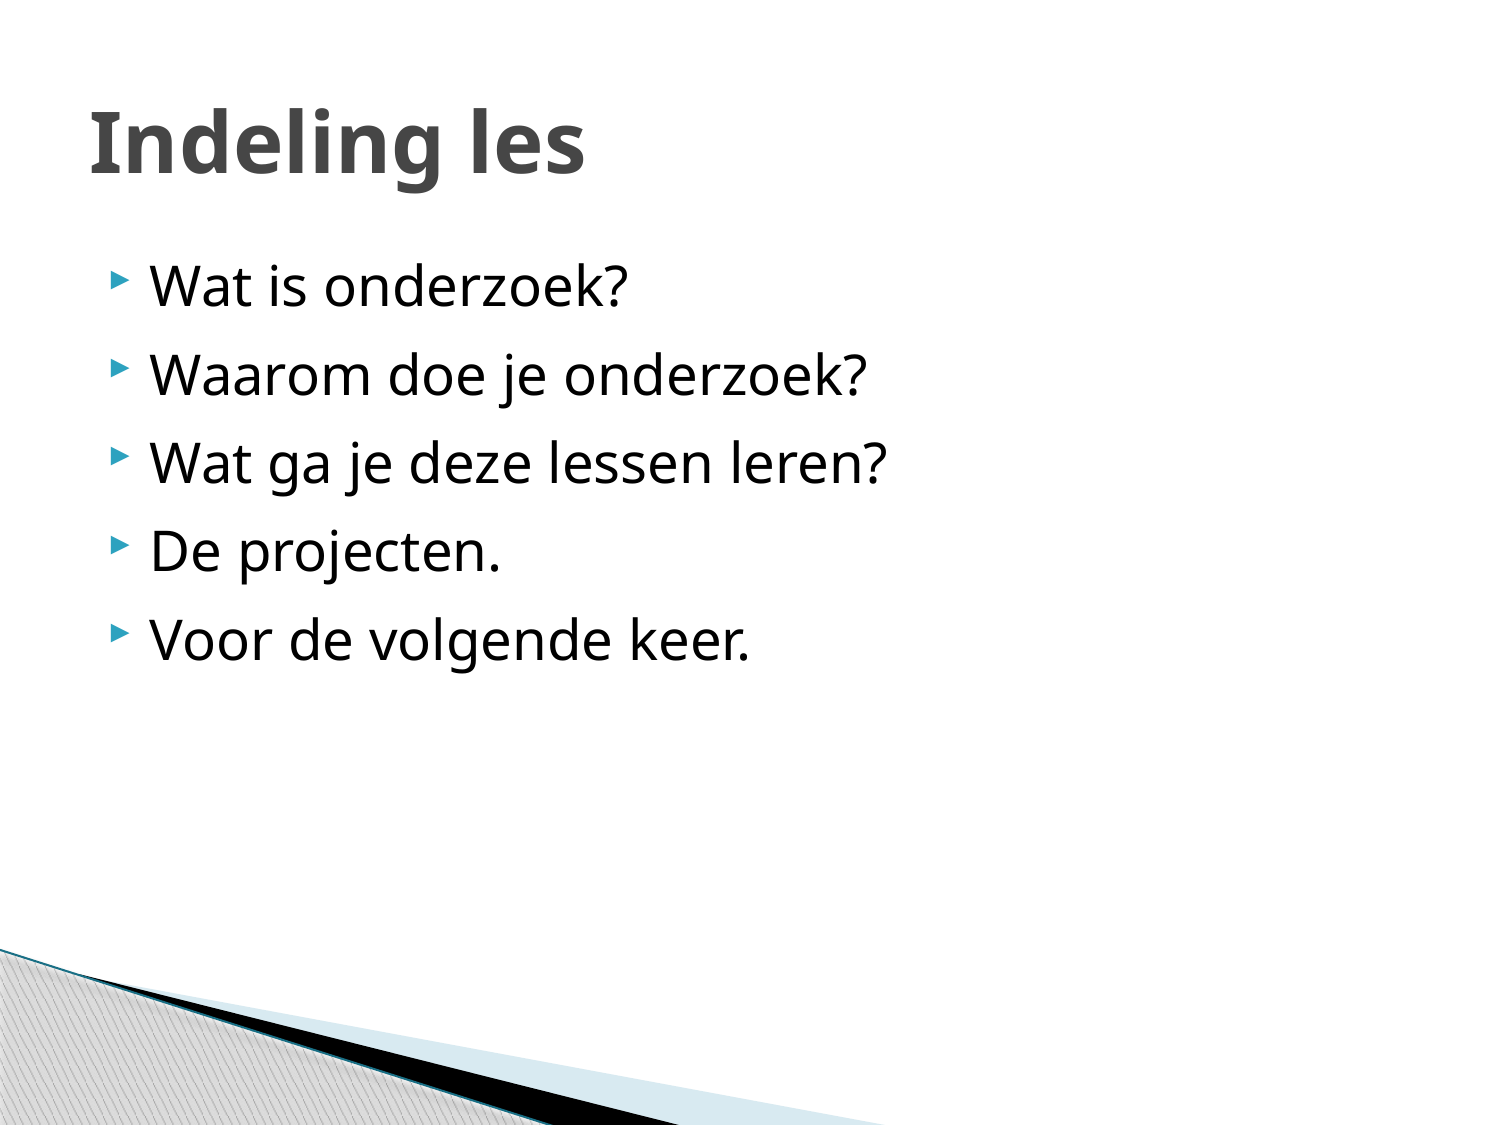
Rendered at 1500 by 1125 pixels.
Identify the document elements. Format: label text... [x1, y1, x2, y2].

list Wat is onderzoek? Waarom doe je onderzoek? Wat ga je deze lessen leren? De projecten. Voor de volgende keer. [75, 243, 1425, 986]
title Indeling les [75, 45, 1425, 233]
